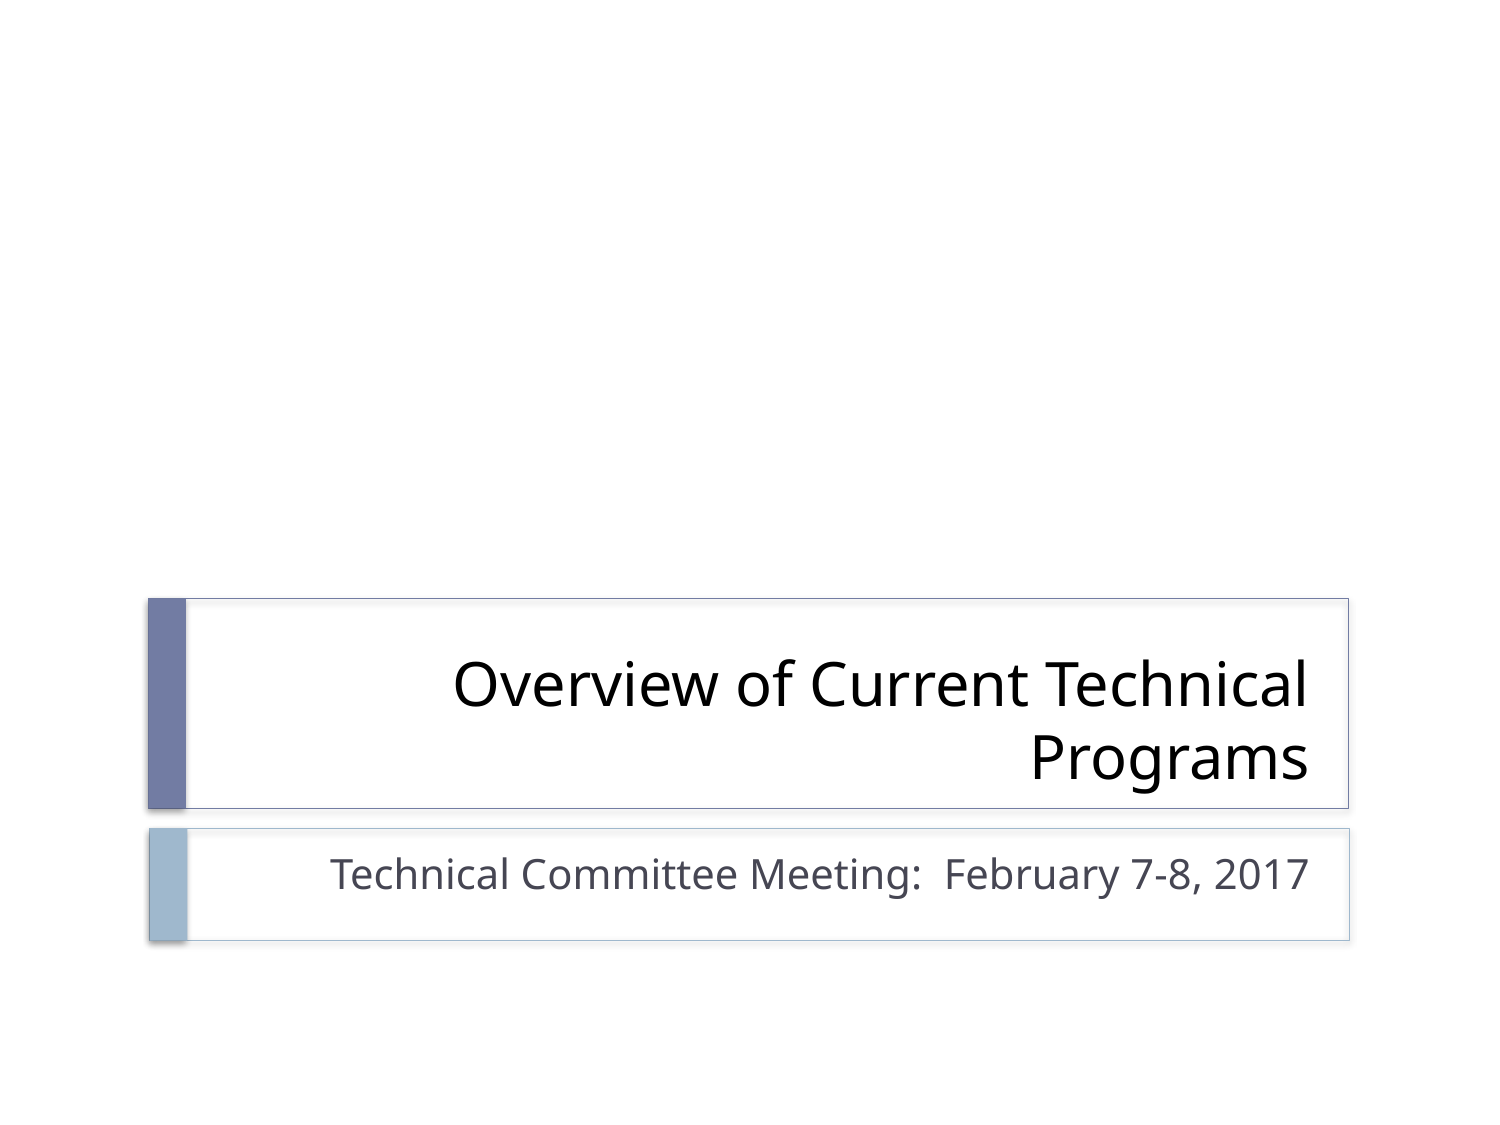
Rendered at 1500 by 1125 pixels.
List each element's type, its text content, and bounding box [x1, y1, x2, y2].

title Overview of Current Technical Programs [200, 637, 1325, 800]
subtitle Technical Committee Meeting: February 7-8, 2017 [200, 840, 1325, 929]
